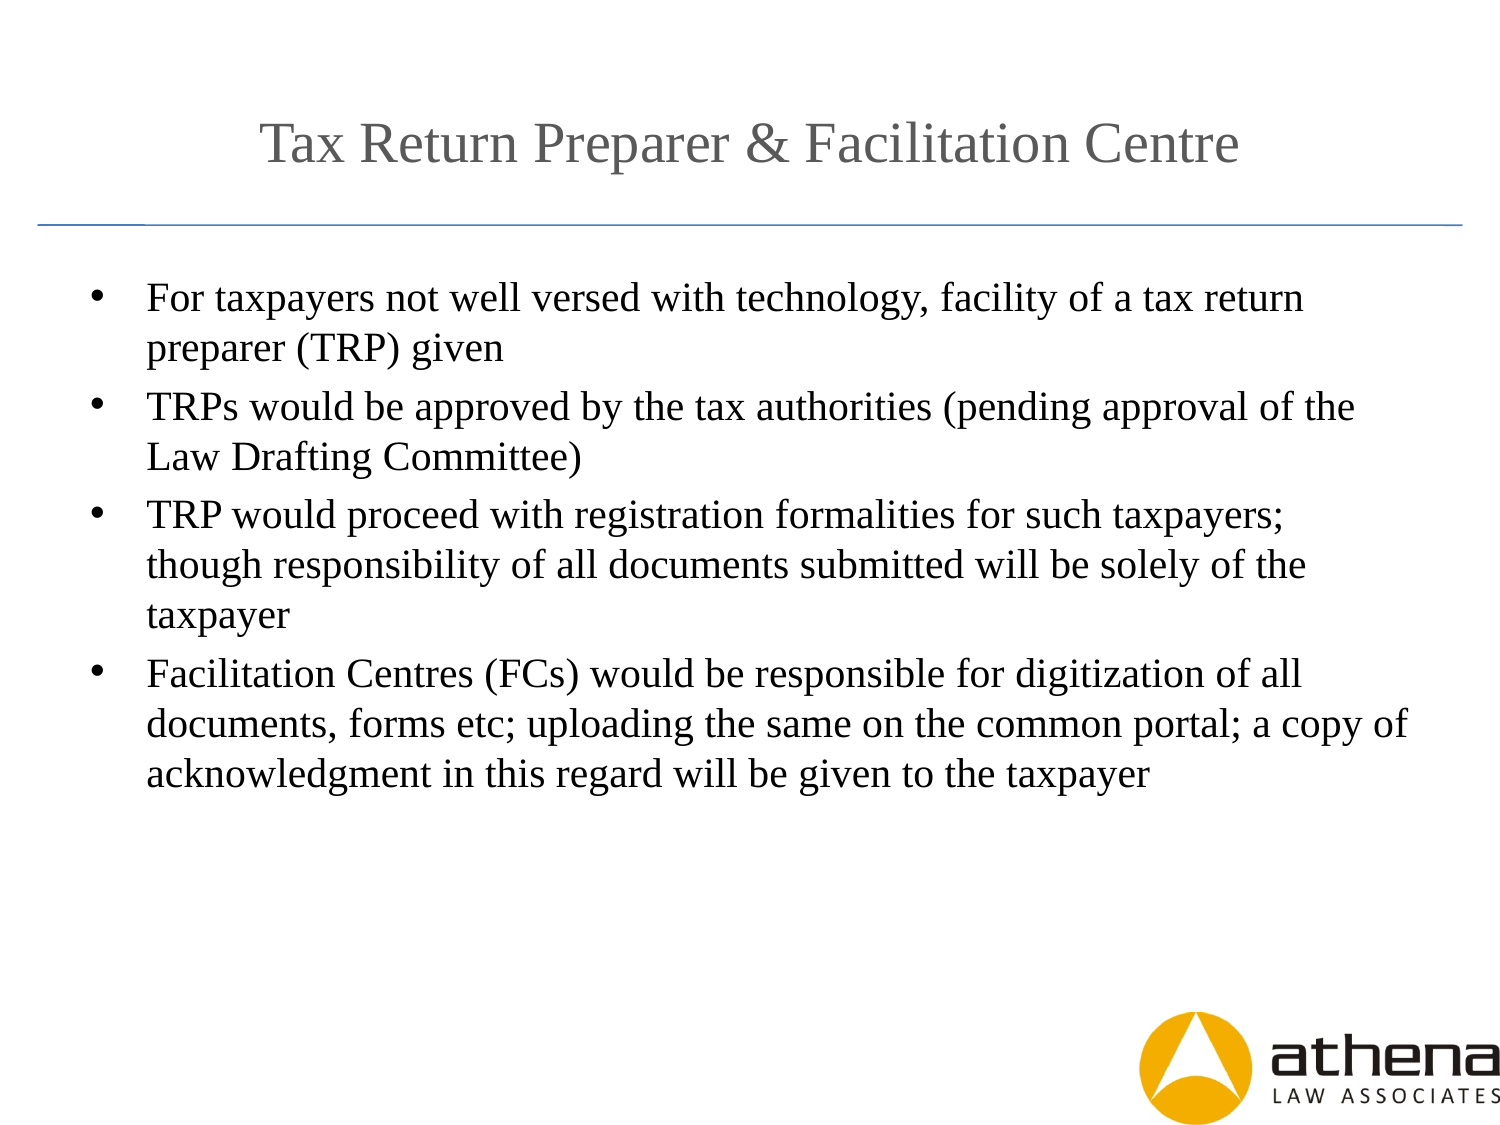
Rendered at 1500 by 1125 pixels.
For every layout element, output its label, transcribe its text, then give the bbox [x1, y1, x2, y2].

title Tax Return Preparer & Facilitation Centre [75, 45, 1425, 233]
picture [1139, 1012, 1500, 1125]
list For taxpayers not well versed with technology, facility of a tax return preparer (TRP) given TRPs would be approved by the tax authorities (pending approval of the Law Drafting Committee) TRP would proceed with registration formalities for such taxpayers; though responsibility of all documents submitted will be solely of the taxpayer Facilitation Centres (FCs) would be responsible for digitization of all documents, forms etc; uploading the same on the common portal; a copy of acknowledgment in this regard will be given to the taxpayer [75, 262, 1425, 1005]
